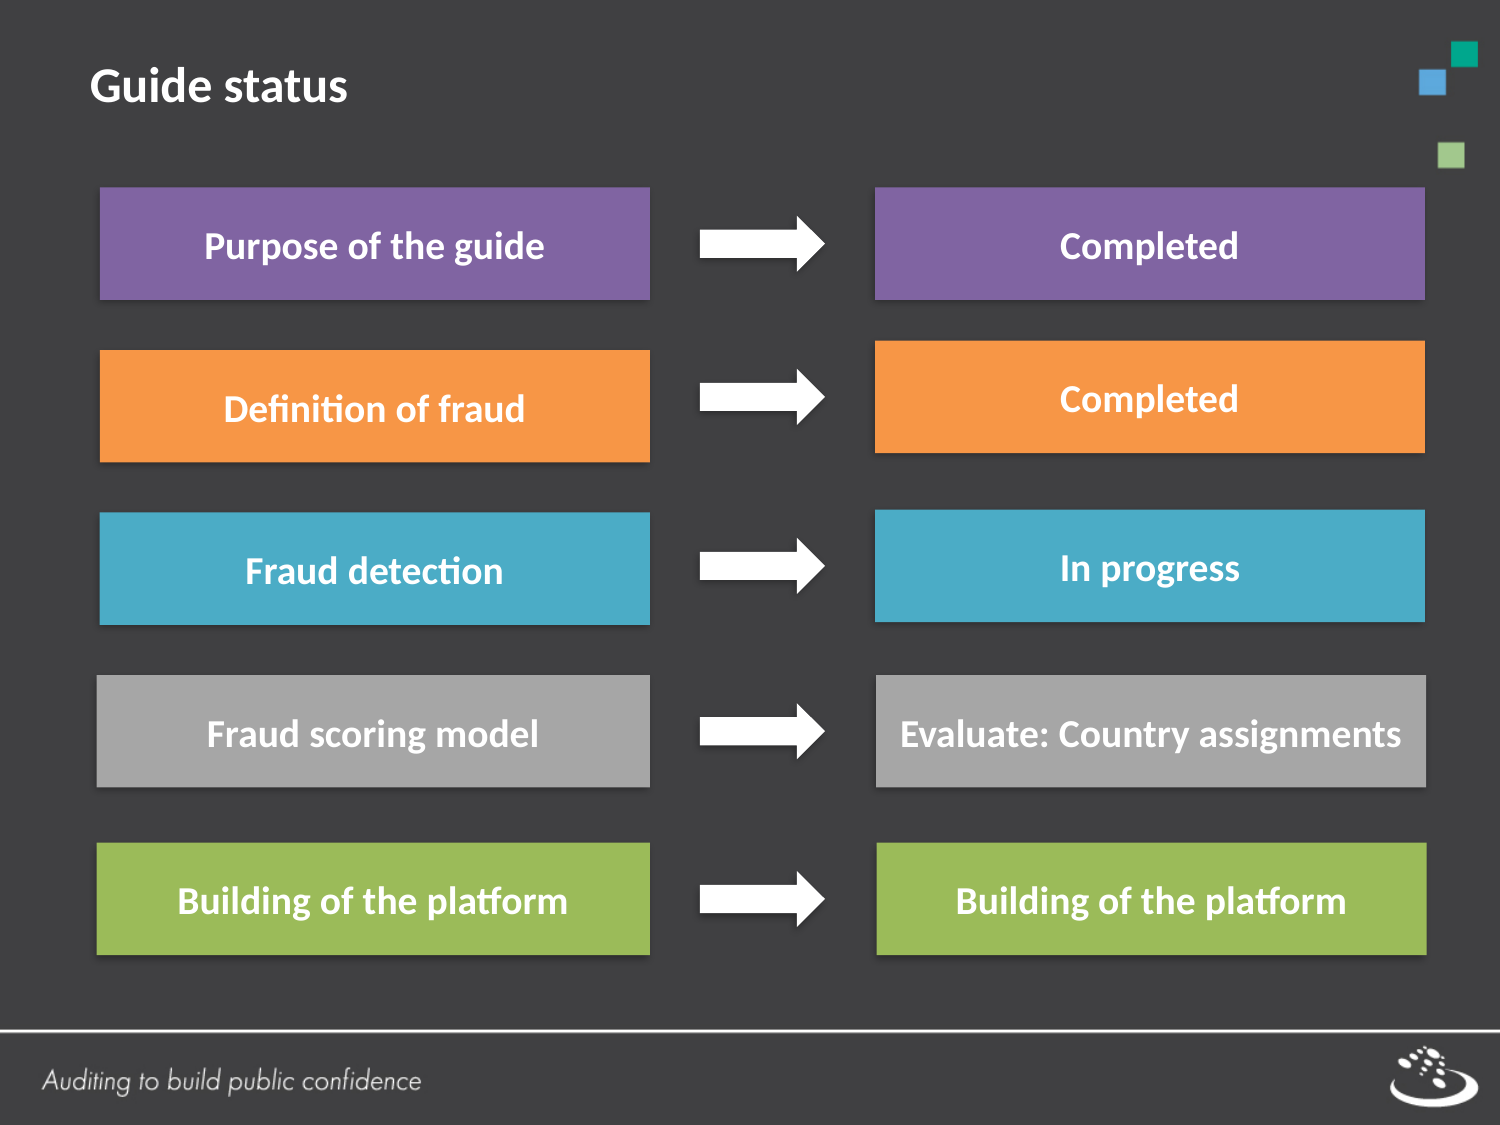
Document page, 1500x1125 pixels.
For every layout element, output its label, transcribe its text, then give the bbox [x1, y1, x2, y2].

text_box [697, 868, 828, 930]
text_box Completed [873, 339, 1427, 455]
picture [0, 0, 1500, 1125]
text_box Building of the platform [95, 841, 652, 957]
text_box Completed [873, 185, 1427, 302]
text_box Building of the platform [875, 841, 1429, 957]
text_box Guide status [75, 45, 1388, 125]
text_box [697, 366, 828, 427]
text_box [697, 701, 828, 762]
text_box [697, 535, 828, 596]
text_box Evaluate: Country assignments [874, 673, 1428, 790]
text_box Definition of fraud [98, 348, 652, 465]
text_box [697, 213, 828, 274]
text_box Fraud detection [97, 510, 652, 627]
text_box Purpose of the guide [98, 185, 652, 302]
text_box Fraud scoring model [95, 673, 652, 790]
text_box In progress [873, 507, 1427, 624]
